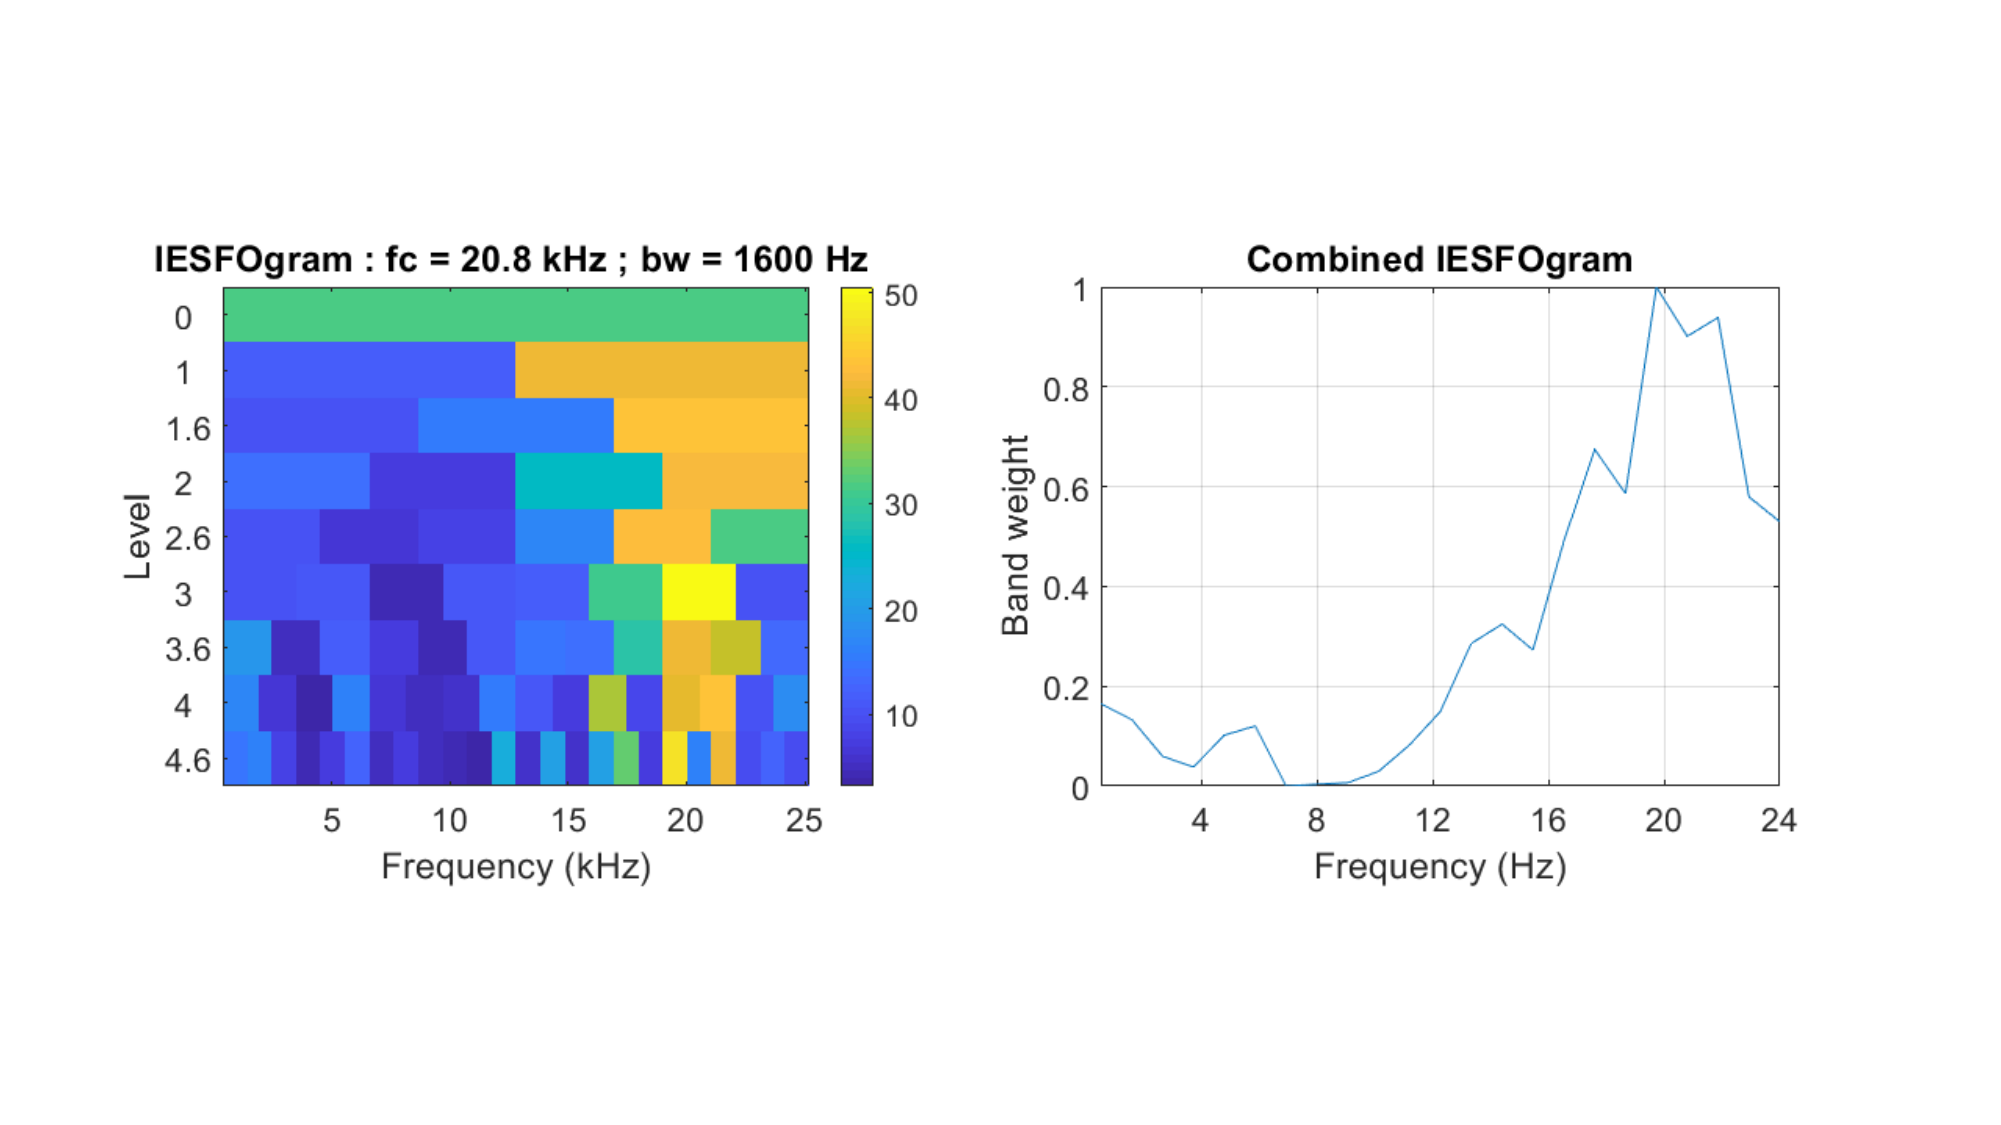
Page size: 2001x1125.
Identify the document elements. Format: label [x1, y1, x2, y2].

picture [112, 231, 1863, 888]
